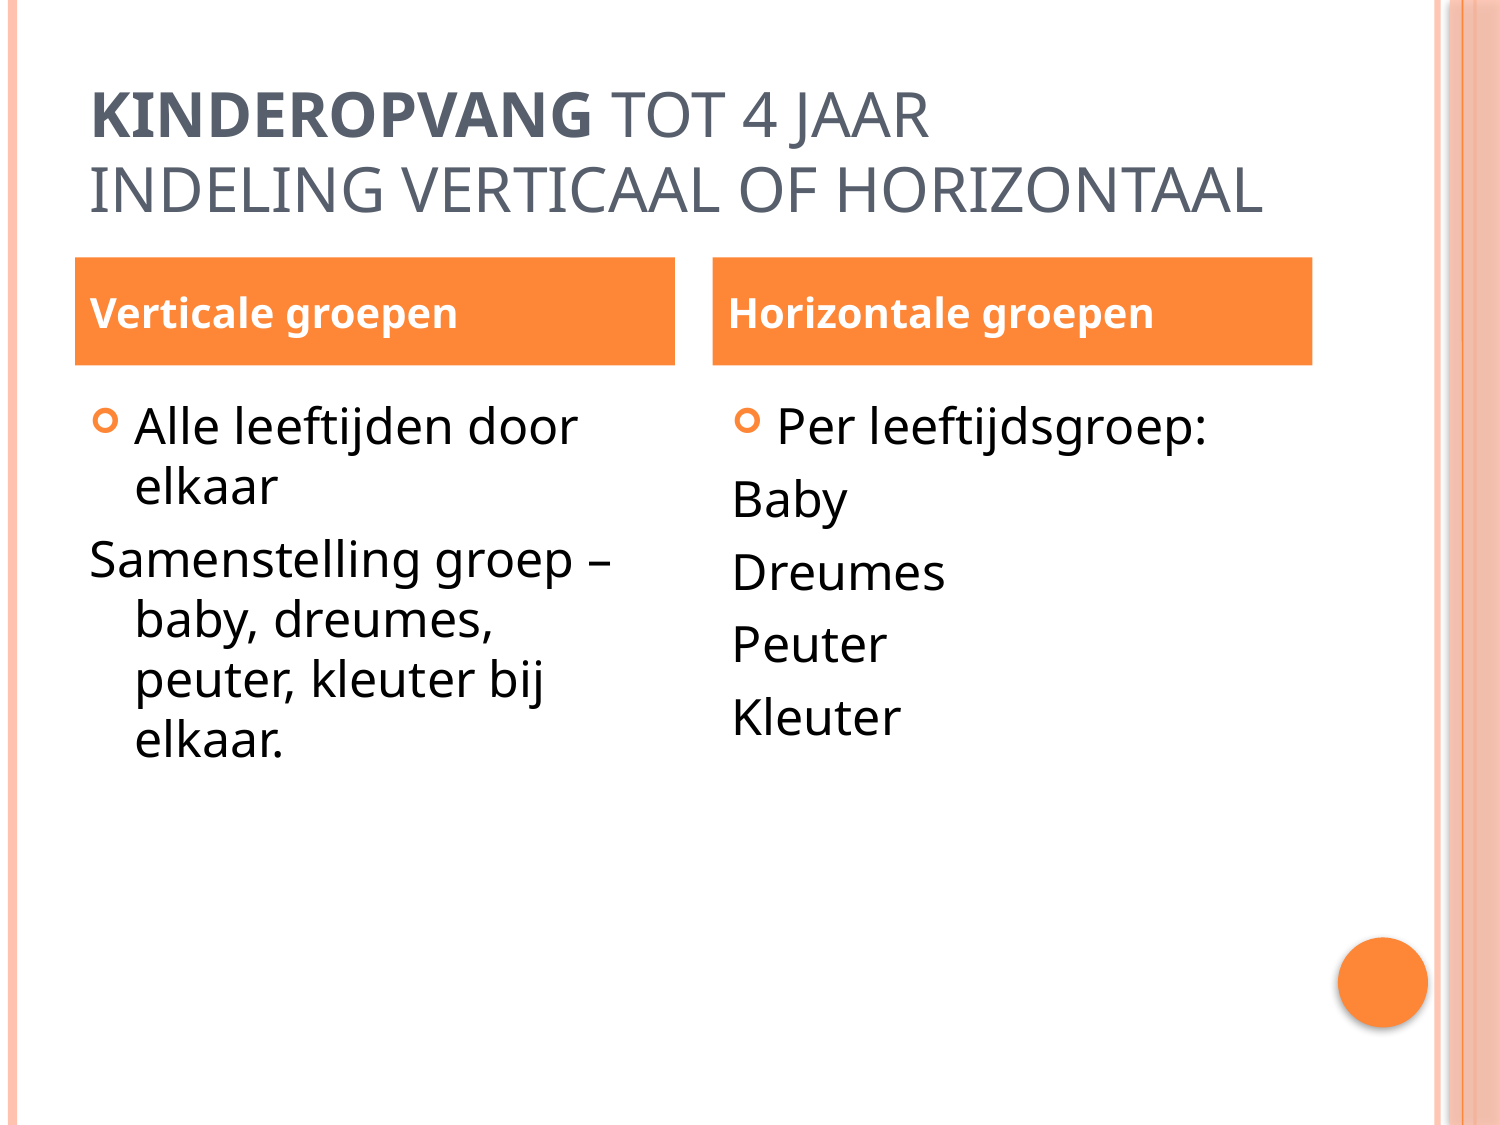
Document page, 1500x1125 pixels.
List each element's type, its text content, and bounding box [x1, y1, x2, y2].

list Per leeftijdsgroep: Baby Dreumes Peuter Kleuter [717, 387, 1318, 1025]
title Kinderopvang tot 4 jaar Indeling Verticaal of Horizontaal [75, 44, 1313, 233]
list Alle leeftijden door elkaar Samenstelling groep – baby, dreumes, peuter, kleuter bij elkaar. [75, 387, 675, 1025]
list Horizontale groepen [712, 257, 1313, 366]
list Verticale groepen [75, 257, 675, 366]
